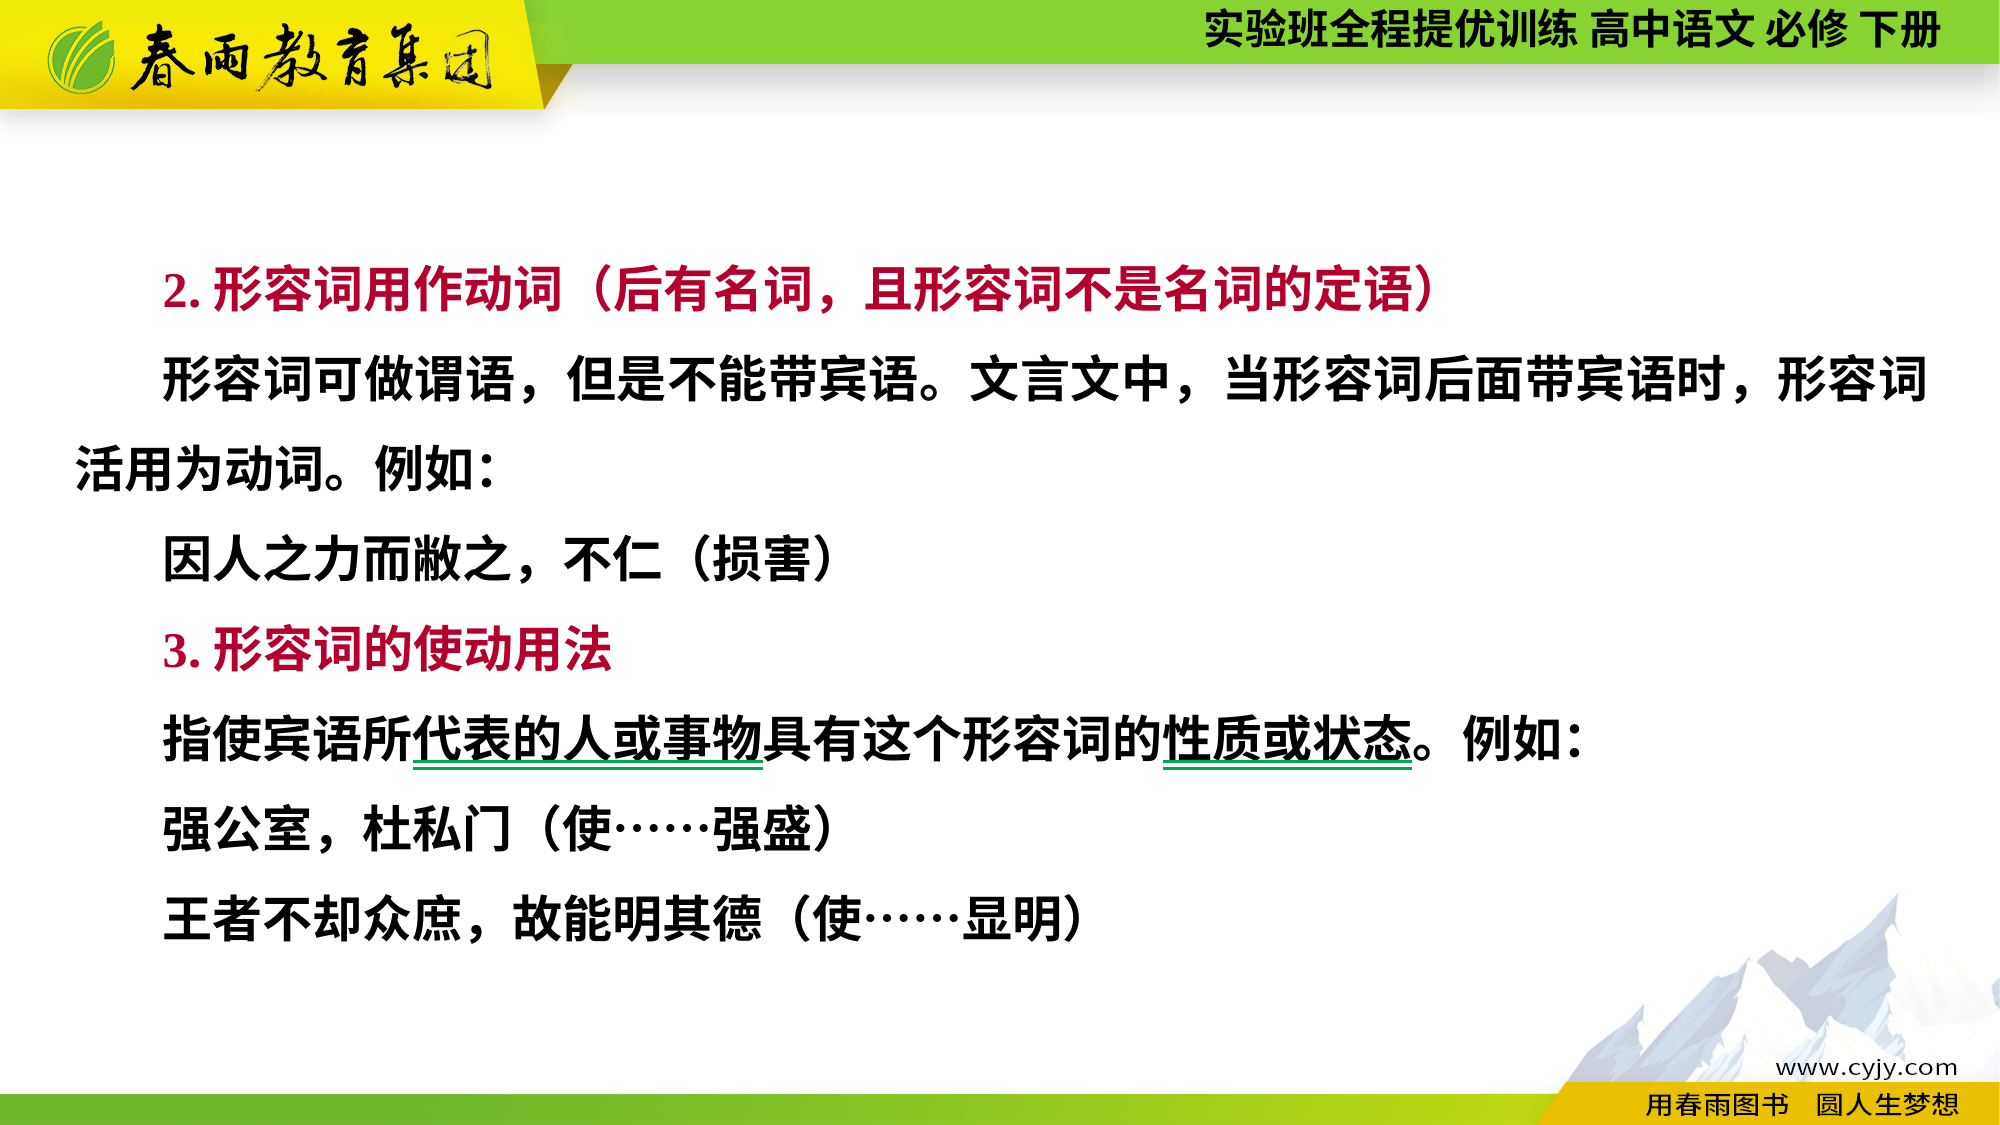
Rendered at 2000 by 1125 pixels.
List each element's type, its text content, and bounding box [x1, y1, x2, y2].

list 2.形容词用作动词（后有名词，且形容词不是名词的定语） 形容词可做谓语，但是不能带宾语。文言文中，当形容词后面带宾语时，形容词活用为动词。例如： 因人之力而敝之，不仁（损害） 3.形容词的使动用法 指使宾语所代表的人或事物具有这个形容词的性质或状态。例如： 强公室，杜私门（使……强盛） 王者不却众庶，故能明其德（使……显明） [59, 219, 1944, 951]
picture [0, 0, 2000, 1125]
